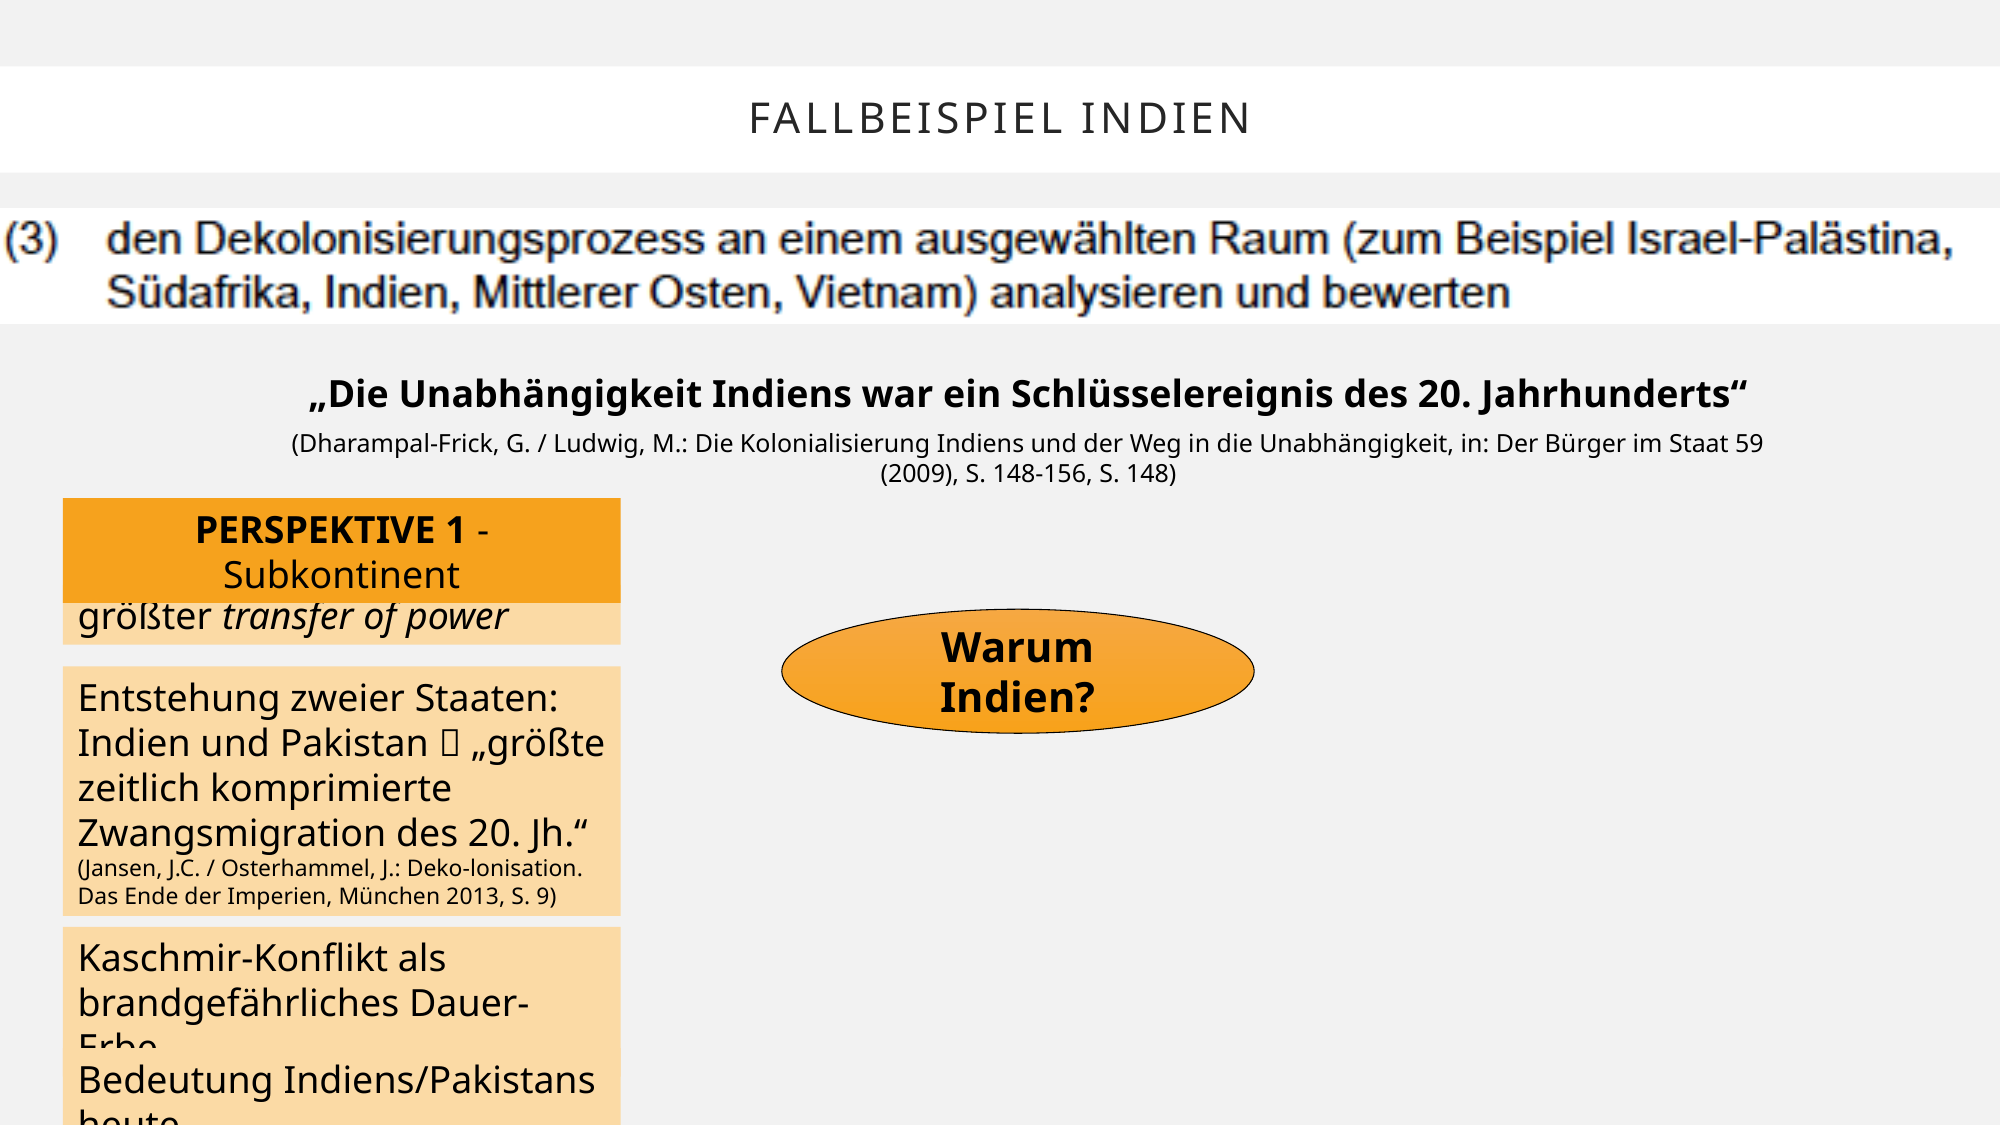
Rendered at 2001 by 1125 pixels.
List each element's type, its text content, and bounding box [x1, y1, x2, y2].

picture [0, 208, 2001, 324]
text_box Entstehung zweier Staaten: Indien und Pakistan  „größte zeitlich komprimierte Zwangsmigration des 20. Jh.“ (Jansen, J.C. / Osterhammel, J.: Deko-lonisation. Das Ende der Imperien, München 2013, S. 9) [62, 666, 621, 916]
text_box Bedeutung Indiens/Pakistans heute [62, 1048, 621, 1125]
text_box PERSPEKTIVE 1 - Subkontinent [62, 498, 621, 603]
title Fallbeispiel Indien [0, 64, 2000, 175]
text_box Kaschmir-Konflikt als brandgefährliches Dauer-Erbe [62, 926, 621, 1048]
text_box „Die Unabhängigkeit Indiens war ein Schlüsselereignis des 20. Jahrhunderts“ (Dharampal-Frick, G. / Ludwig, M.: Die Kolonialisierung Indiens und der Weg in die Unabhängigkeit, in: Der Bürger im Staat 59 (2009), S. 148-156, S. 148) [246, 362, 1811, 495]
text_box größter transfer of power [62, 603, 621, 645]
text_box Warum Indien? [781, 608, 1255, 734]
